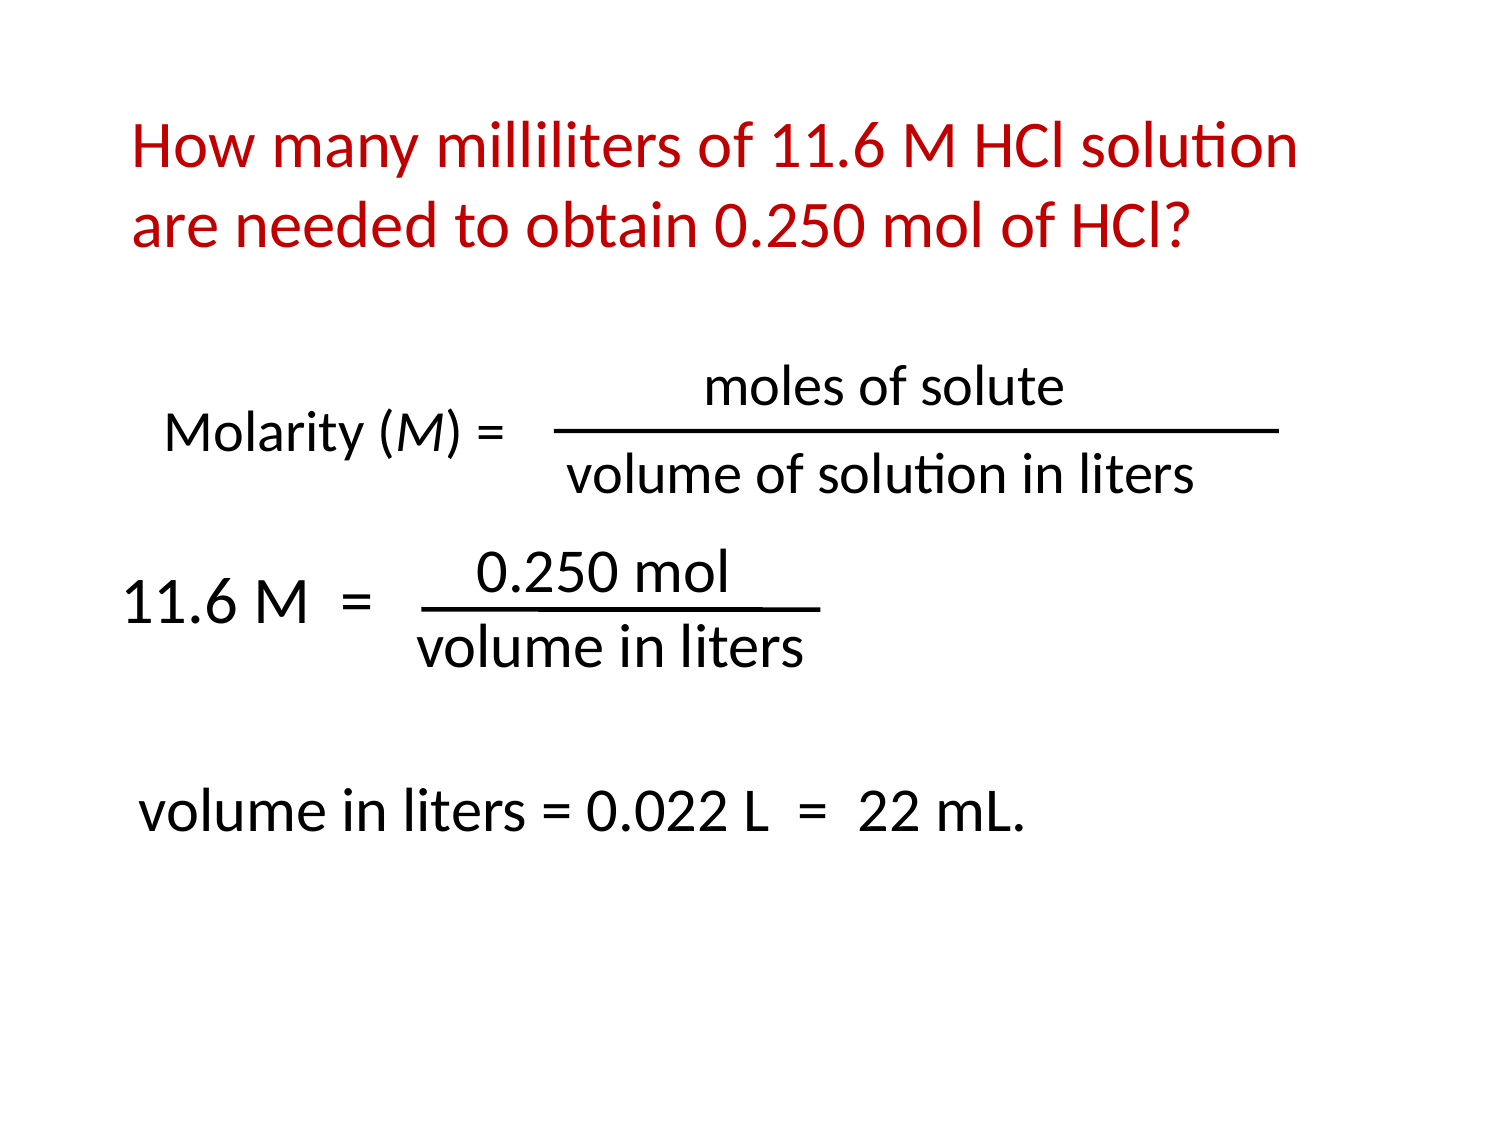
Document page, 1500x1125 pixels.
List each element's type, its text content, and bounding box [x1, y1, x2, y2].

text_box How many milliliters of 11.6 M HCl solution are needed to obtain 0.250 mol of HCl? [117, 93, 1393, 769]
text_box 11.6 M = [105, 549, 411, 725]
text_box 0.250 mol volume in liters [375, 522, 832, 688]
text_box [140, 339, 1280, 514]
text_box volume in liters = 0.022 L = 22 mL. [109, 761, 1058, 852]
